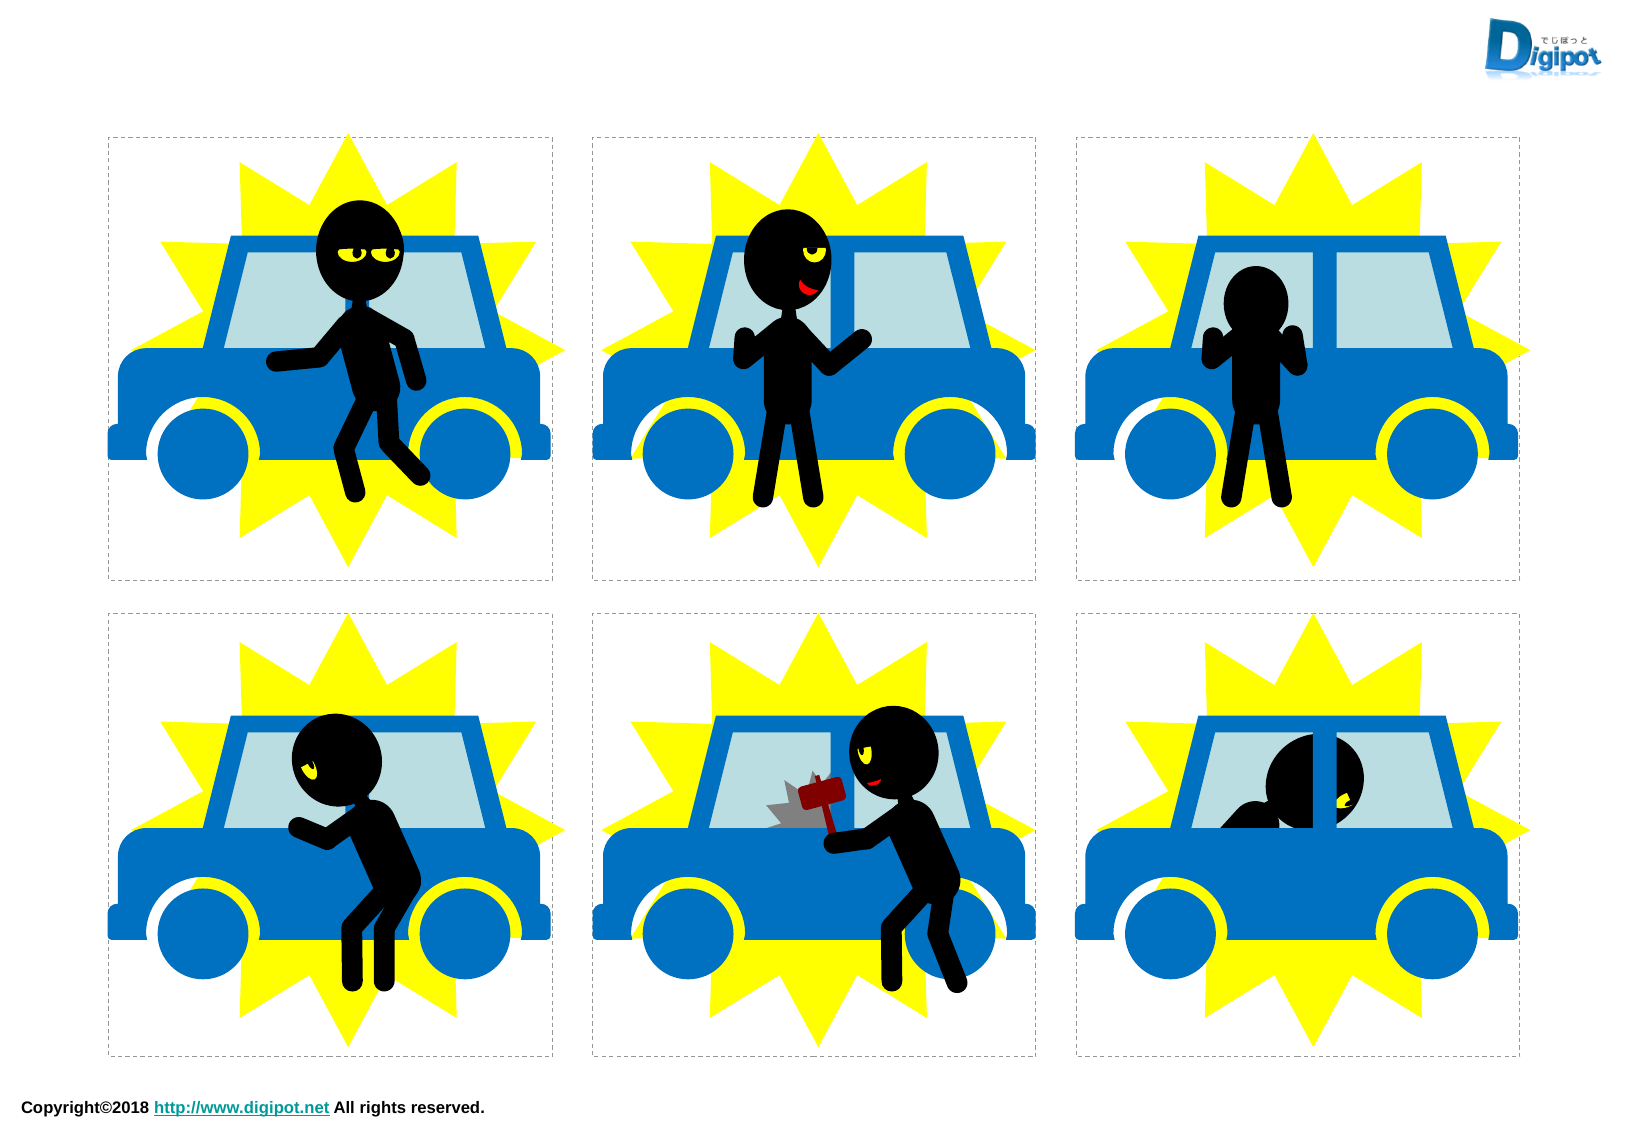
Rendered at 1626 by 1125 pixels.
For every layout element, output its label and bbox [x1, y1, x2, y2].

text_box [107, 132, 566, 568]
text_box [592, 612, 1036, 1048]
text_box [1074, 132, 1531, 568]
text_box [107, 612, 566, 1048]
picture [1485, 18, 1602, 82]
text_box [1074, 612, 1531, 1048]
text_box [592, 132, 1036, 568]
